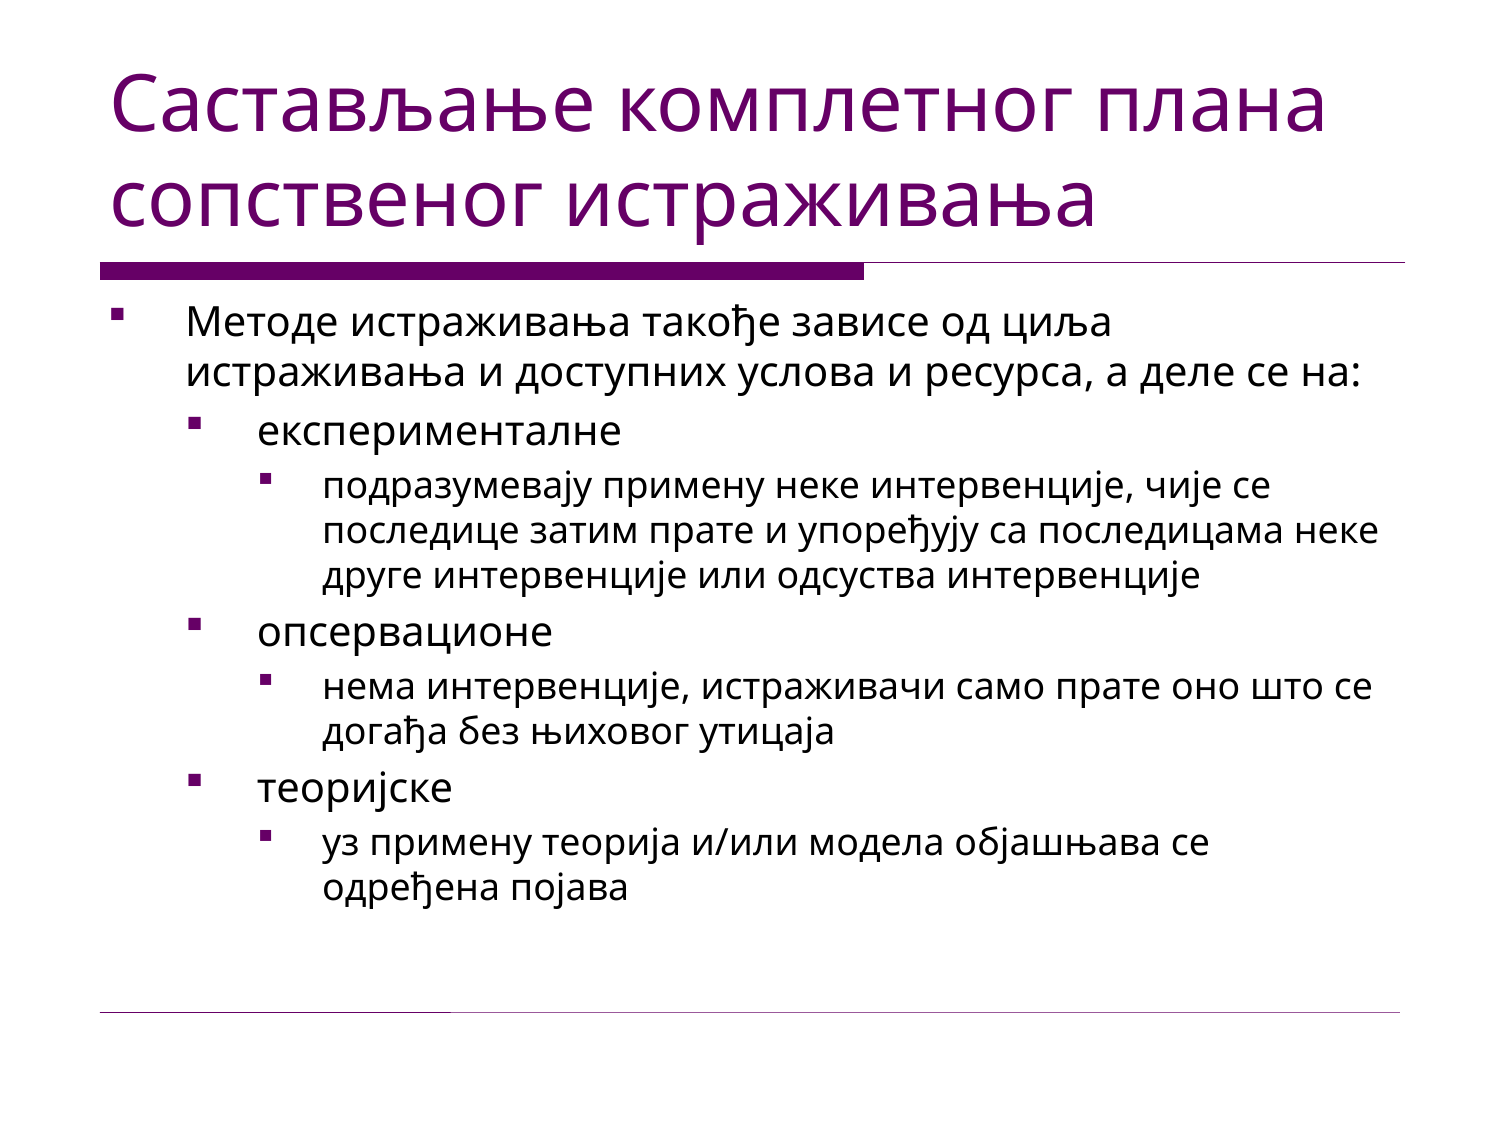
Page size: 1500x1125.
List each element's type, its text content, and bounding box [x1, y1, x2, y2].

title Састављање комплетног плана сопственог истраживања [93, 49, 1476, 250]
list Методе истраживања такође зависе од циља истраживања и доступних услова и ресурса, а деле се на: експерименталне подразумевају примену неке интервенције, чије се последице затим прате и упоређују са последицама неке друге интервенције или одсуства интервенције опсервационе нема интервенције, истраживачи само прате оно што се догађа без њиховог утицаја теоријске уз примену теорија и/или модела објашњава се одређена појава [92, 287, 1413, 988]
